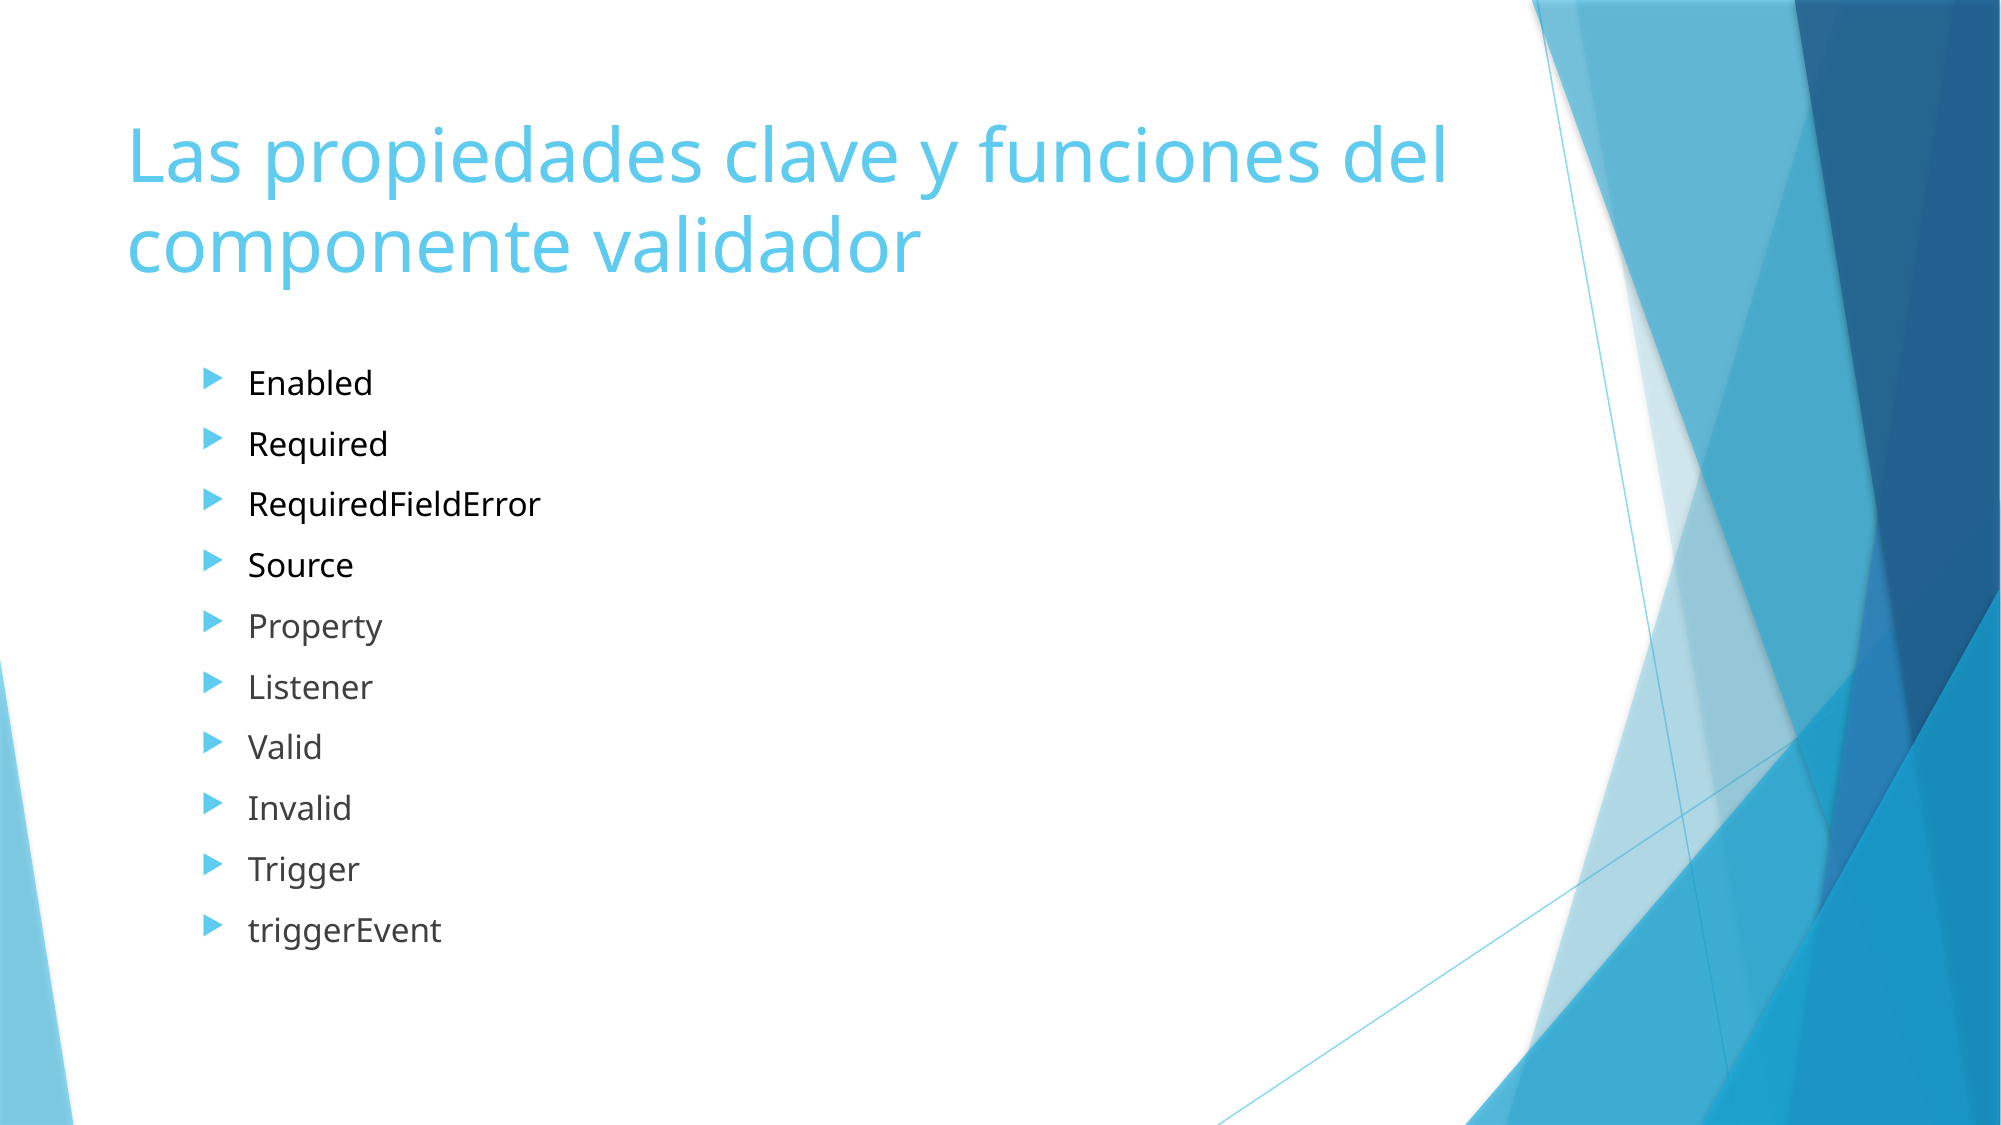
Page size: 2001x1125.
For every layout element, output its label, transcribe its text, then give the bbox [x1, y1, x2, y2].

list Enabled Required RequiredFieldError Source Property Listener Valid Invalid Trigger triggerEvent [111, 354, 1522, 992]
title Las propiedades clave y funciones del componente validador [111, 99, 1522, 317]
